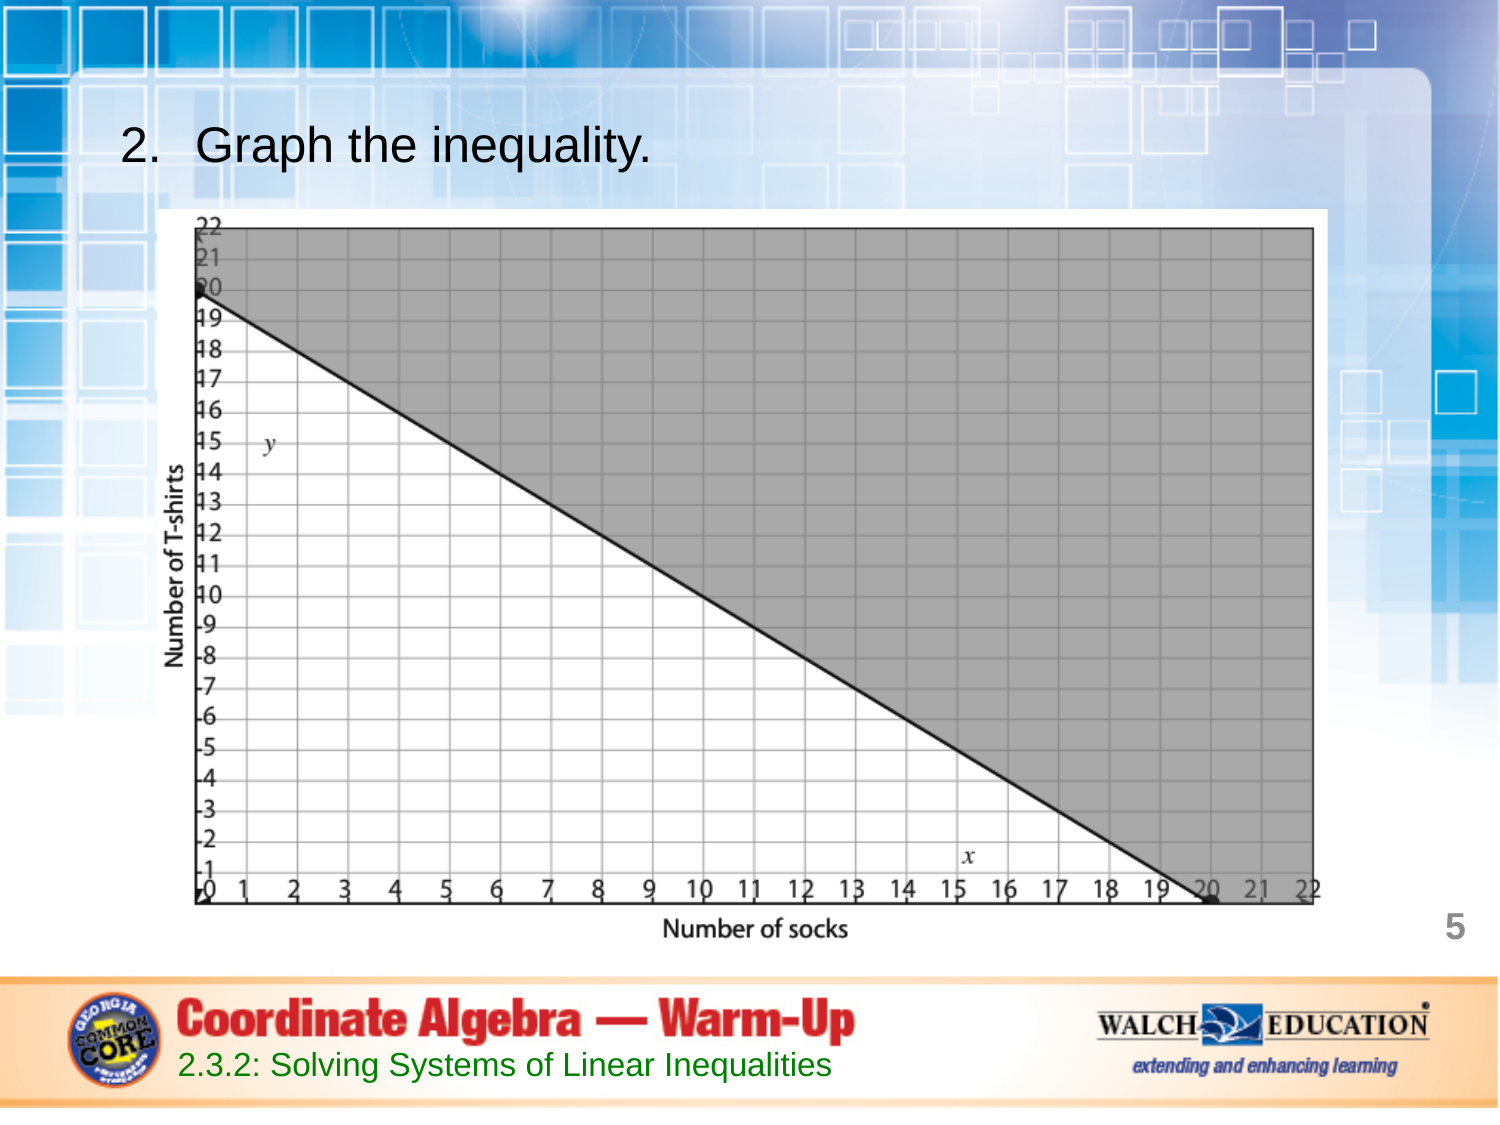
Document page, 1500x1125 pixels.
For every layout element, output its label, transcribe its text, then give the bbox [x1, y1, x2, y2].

slide_number 5 [1361, 901, 1481, 949]
picture [0, 0, 1500, 1108]
subtitle Graph the inequality. [105, 105, 1394, 925]
list 2.3.2: Solving Systems of Linear Inequalities [162, 1036, 1070, 1080]
